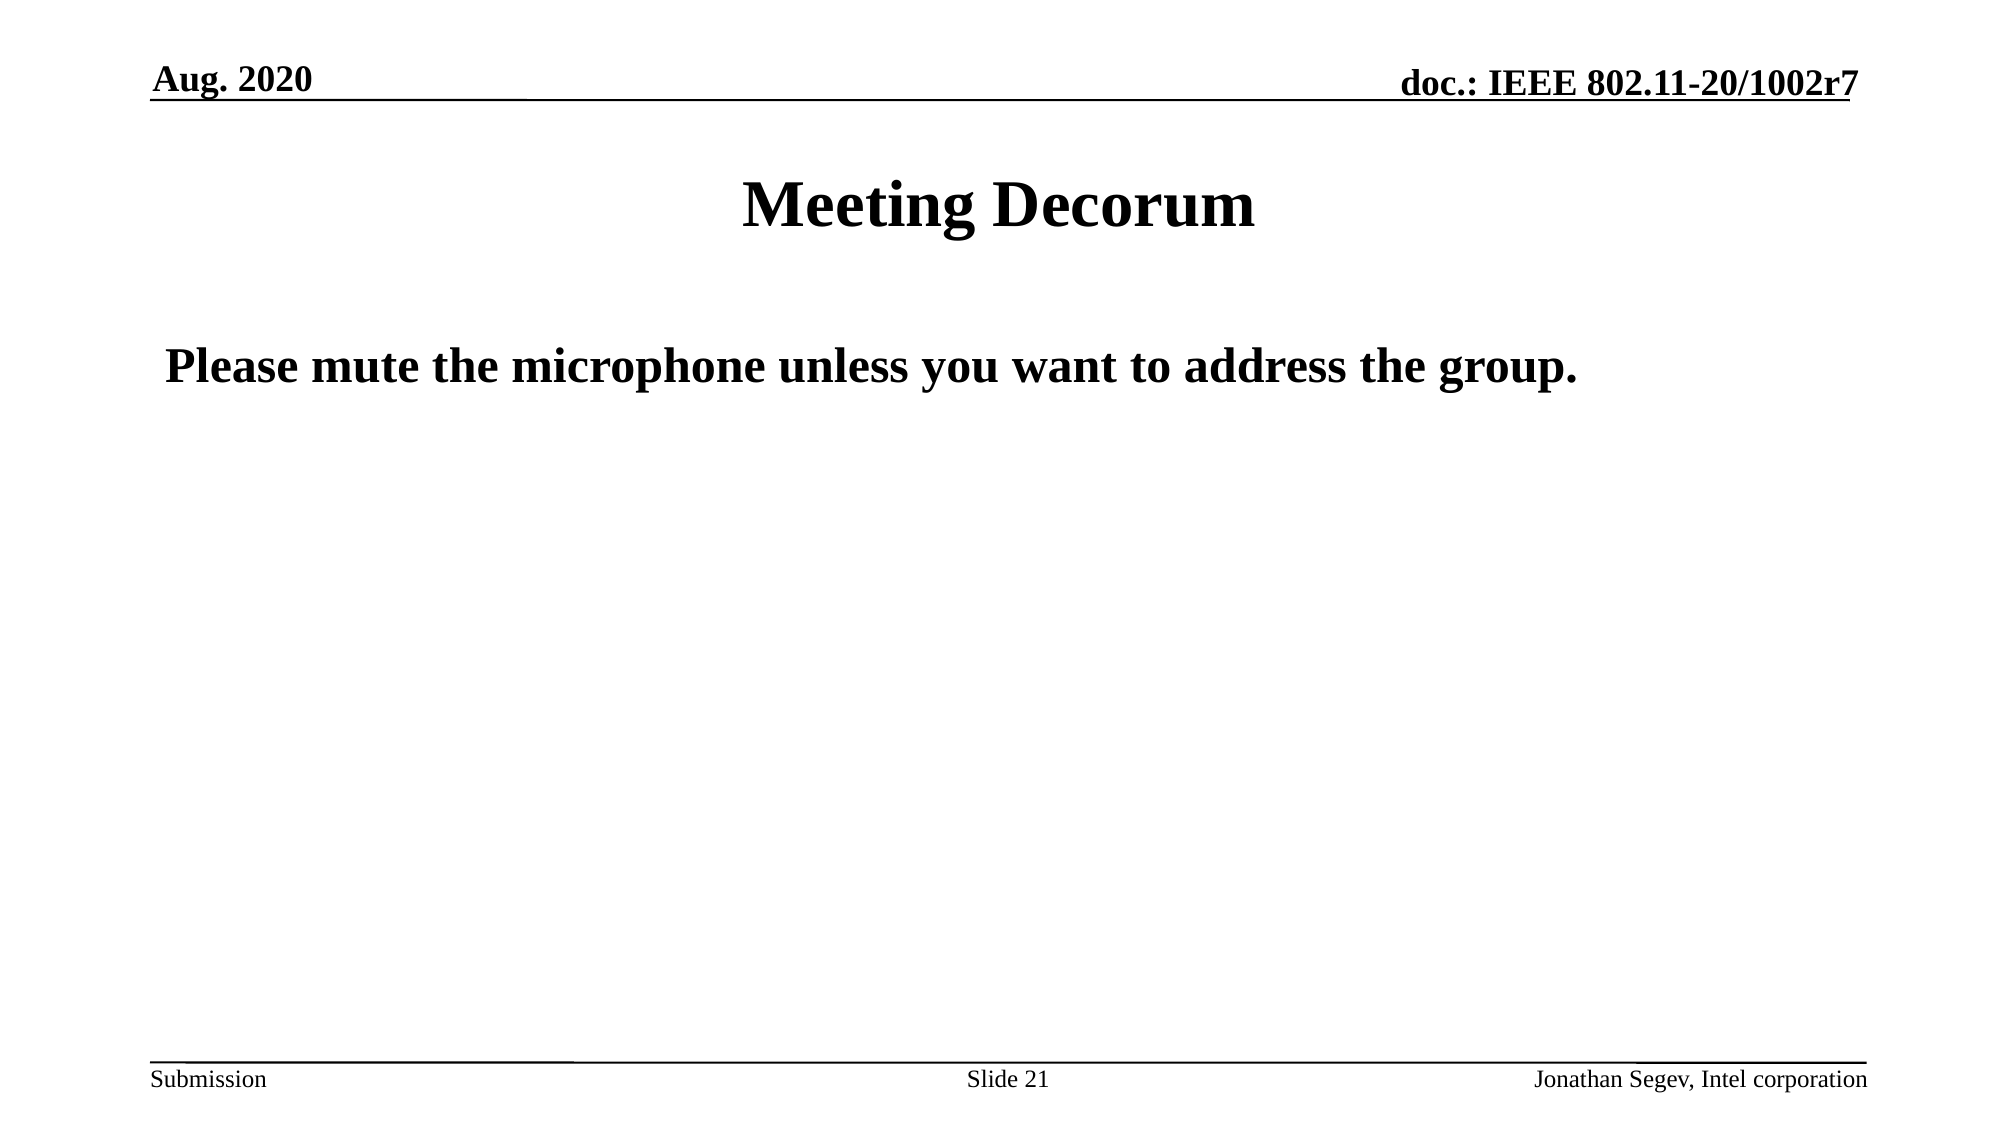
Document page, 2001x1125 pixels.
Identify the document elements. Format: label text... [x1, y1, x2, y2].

list Please mute the microphone unless you want to address the group. [149, 324, 1850, 1000]
slide_number Slide 21 [950, 1061, 1067, 1123]
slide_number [152, 54, 563, 100]
footer Jonathan Segev, Intel corporation [1171, 1061, 1869, 1093]
title Meeting Decorum [149, 112, 1850, 288]
